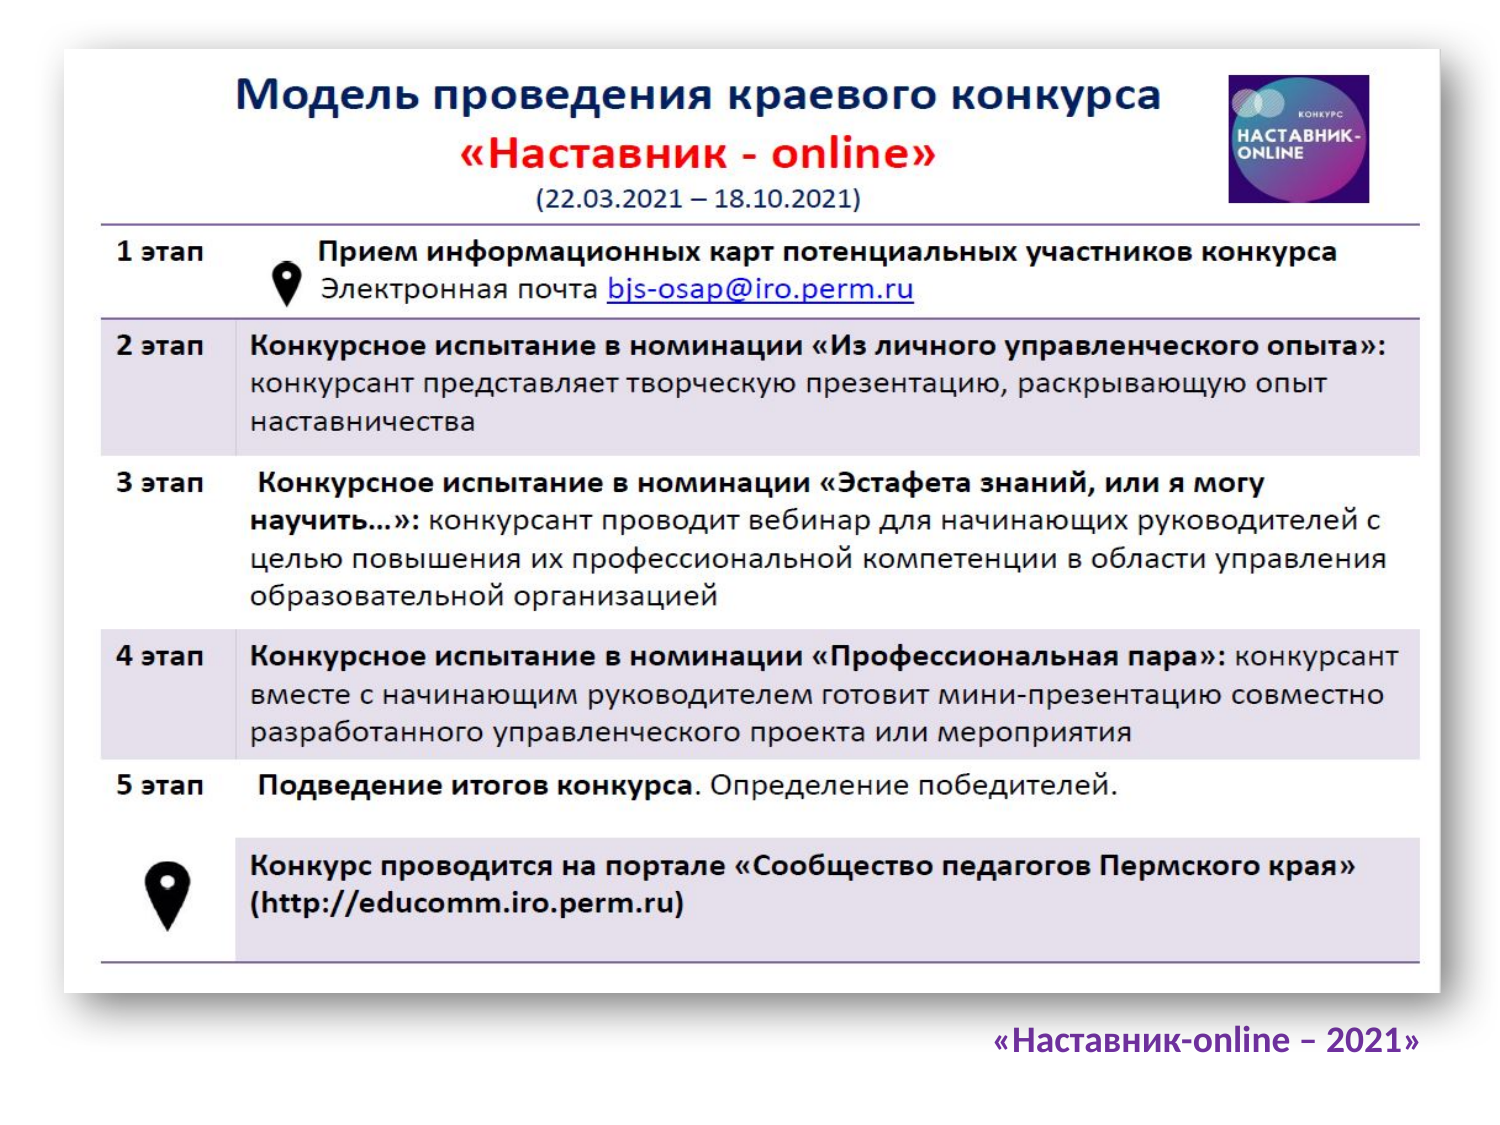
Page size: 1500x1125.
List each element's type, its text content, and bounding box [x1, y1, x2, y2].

text_box «Наставник-online – 2021» [977, 1038, 1438, 1067]
picture [64, 49, 1441, 994]
